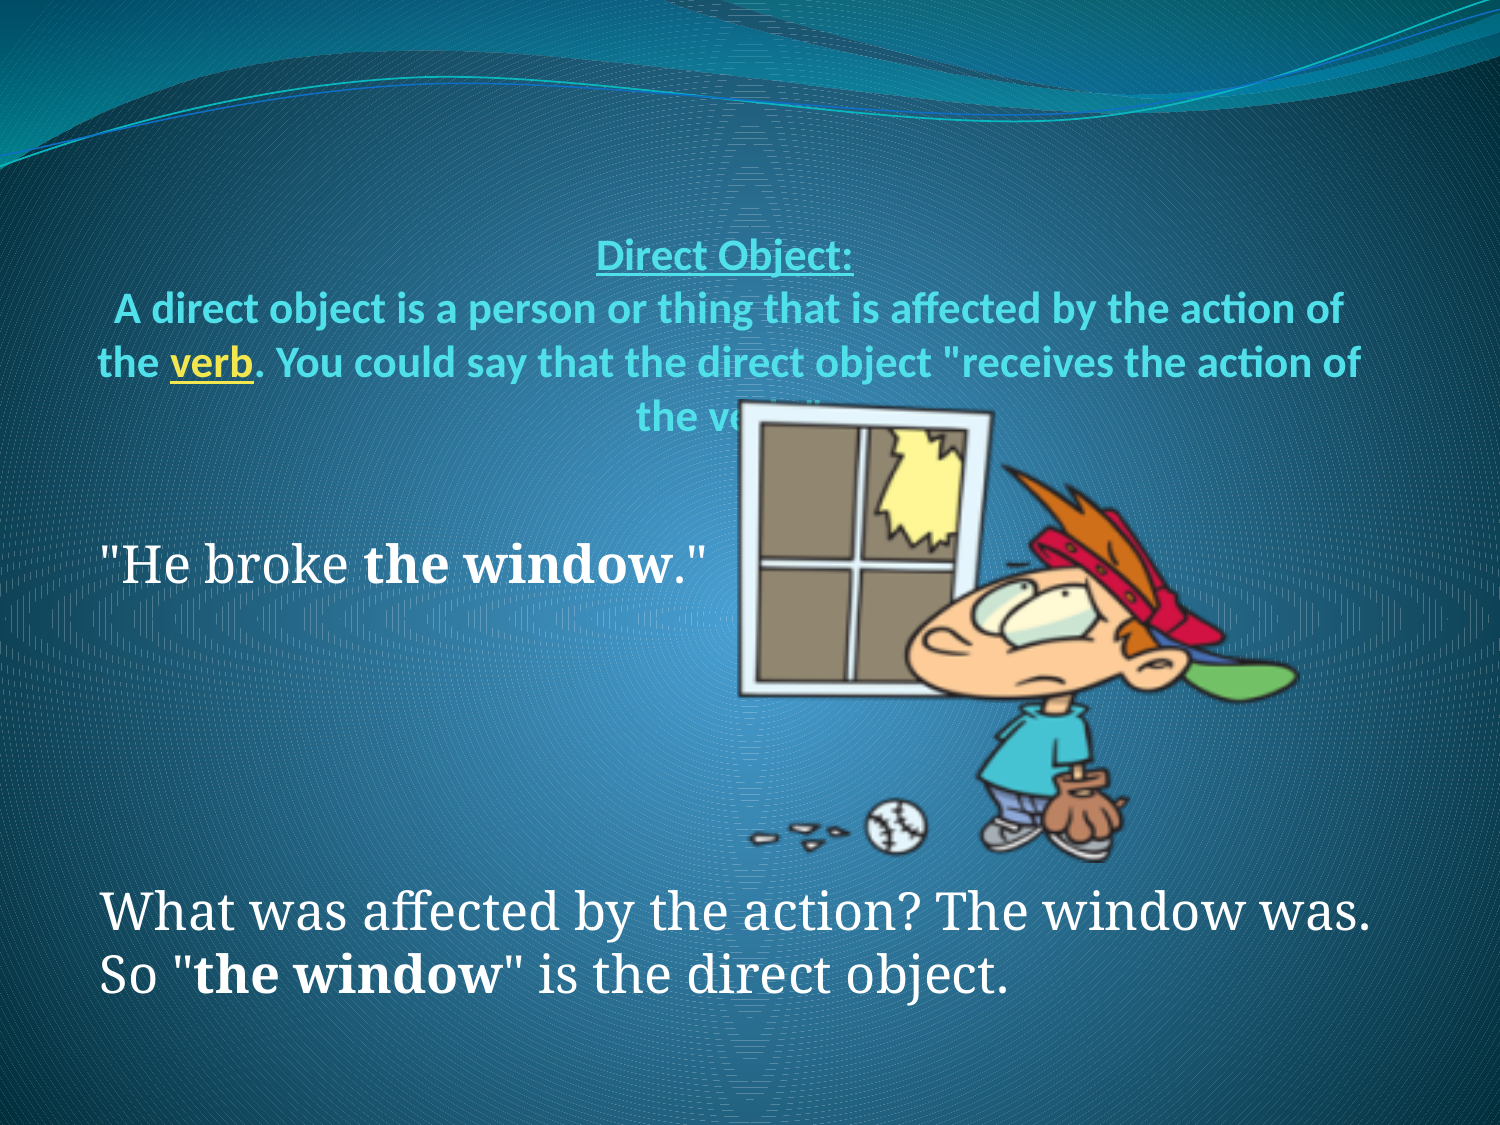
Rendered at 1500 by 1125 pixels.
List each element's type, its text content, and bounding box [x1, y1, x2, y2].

subtitle "He broke the window." What was affected by the action? The window was. So "the window" is the direct object. [99, 450, 1389, 1063]
title Direct Object: A direct object is a person or thing that is affected by the action of the verb. You could say that the direct object "receives the action of the verb." [87, 224, 1376, 525]
picture [737, 399, 1301, 863]
